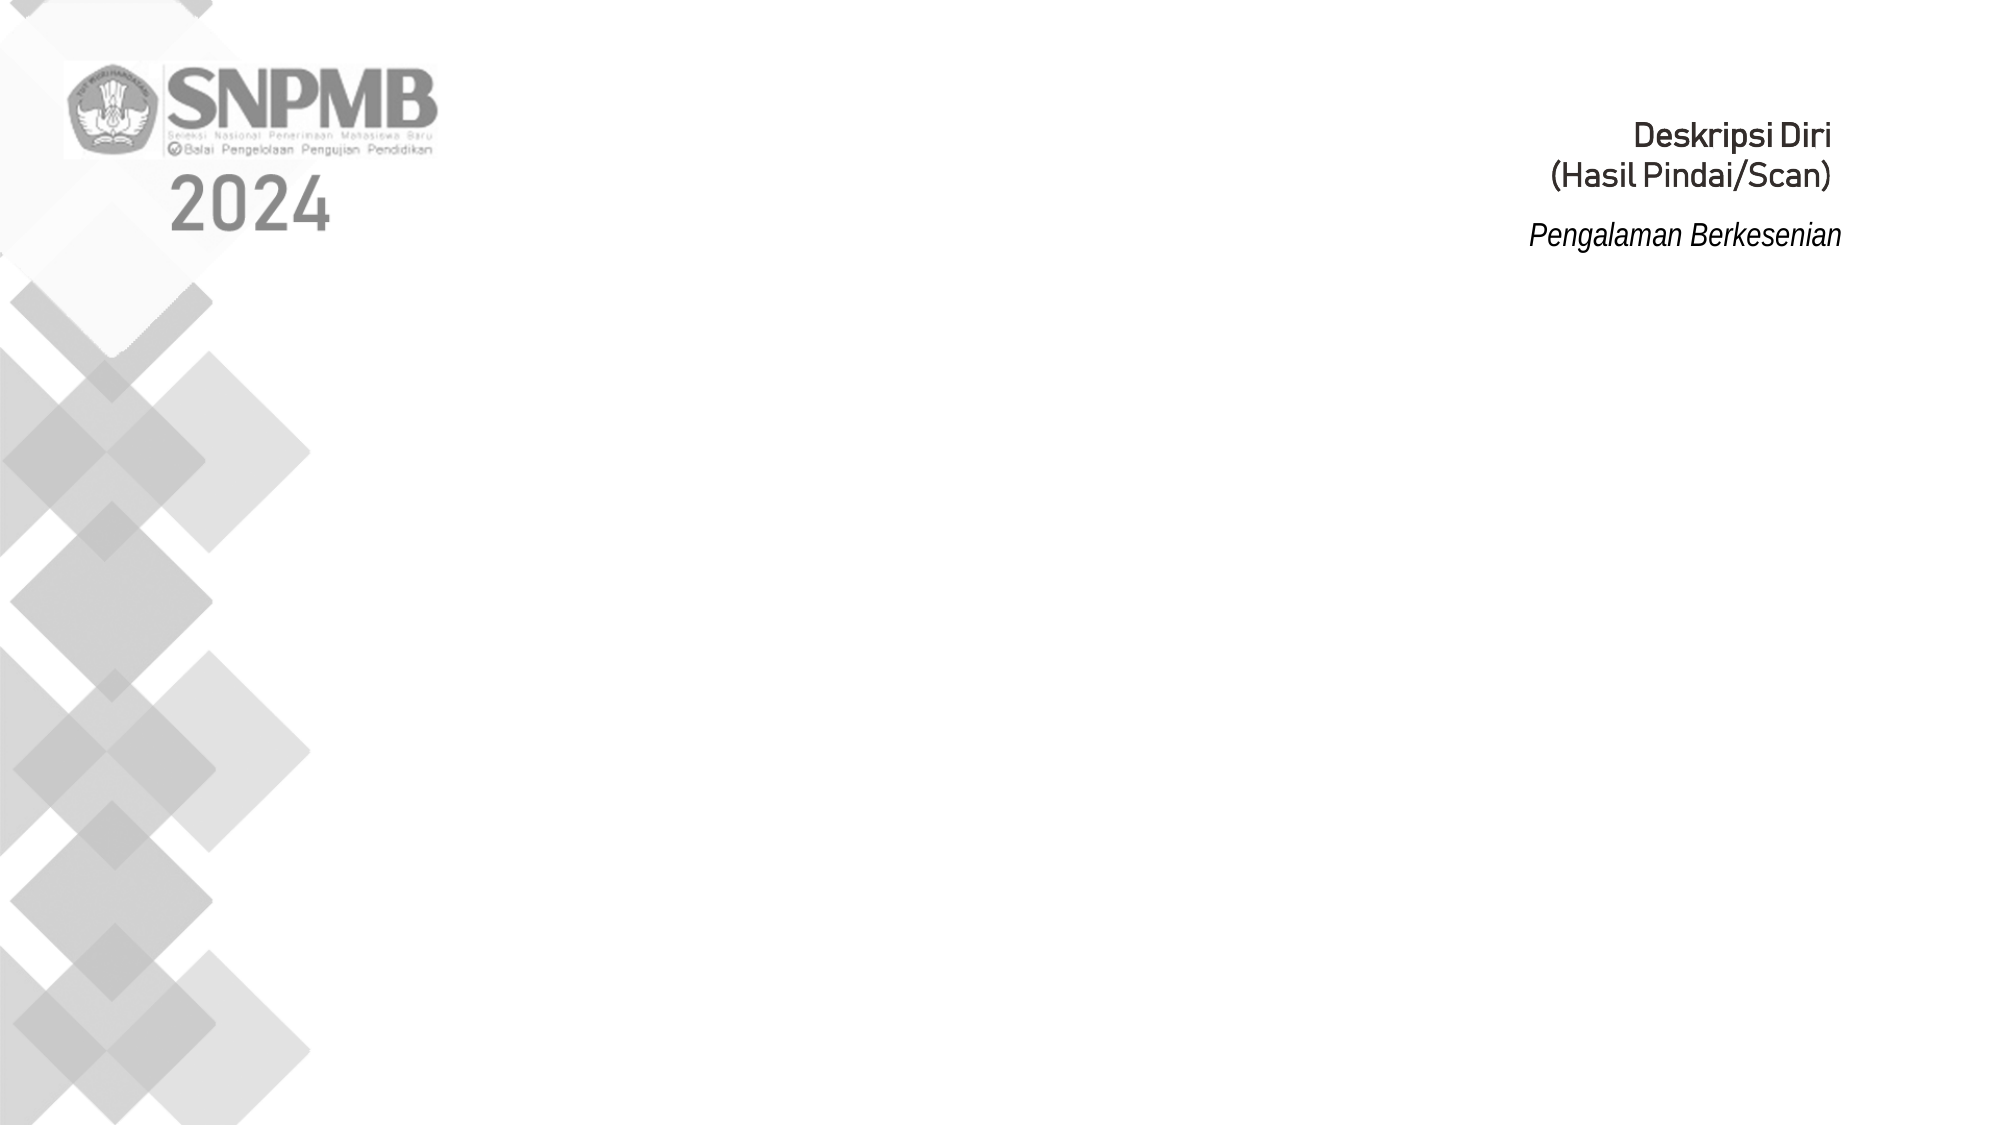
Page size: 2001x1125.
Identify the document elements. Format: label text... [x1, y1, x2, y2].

text_box Pengalaman Berkesenian [856, 206, 1858, 261]
picture [0, 0, 2000, 1125]
